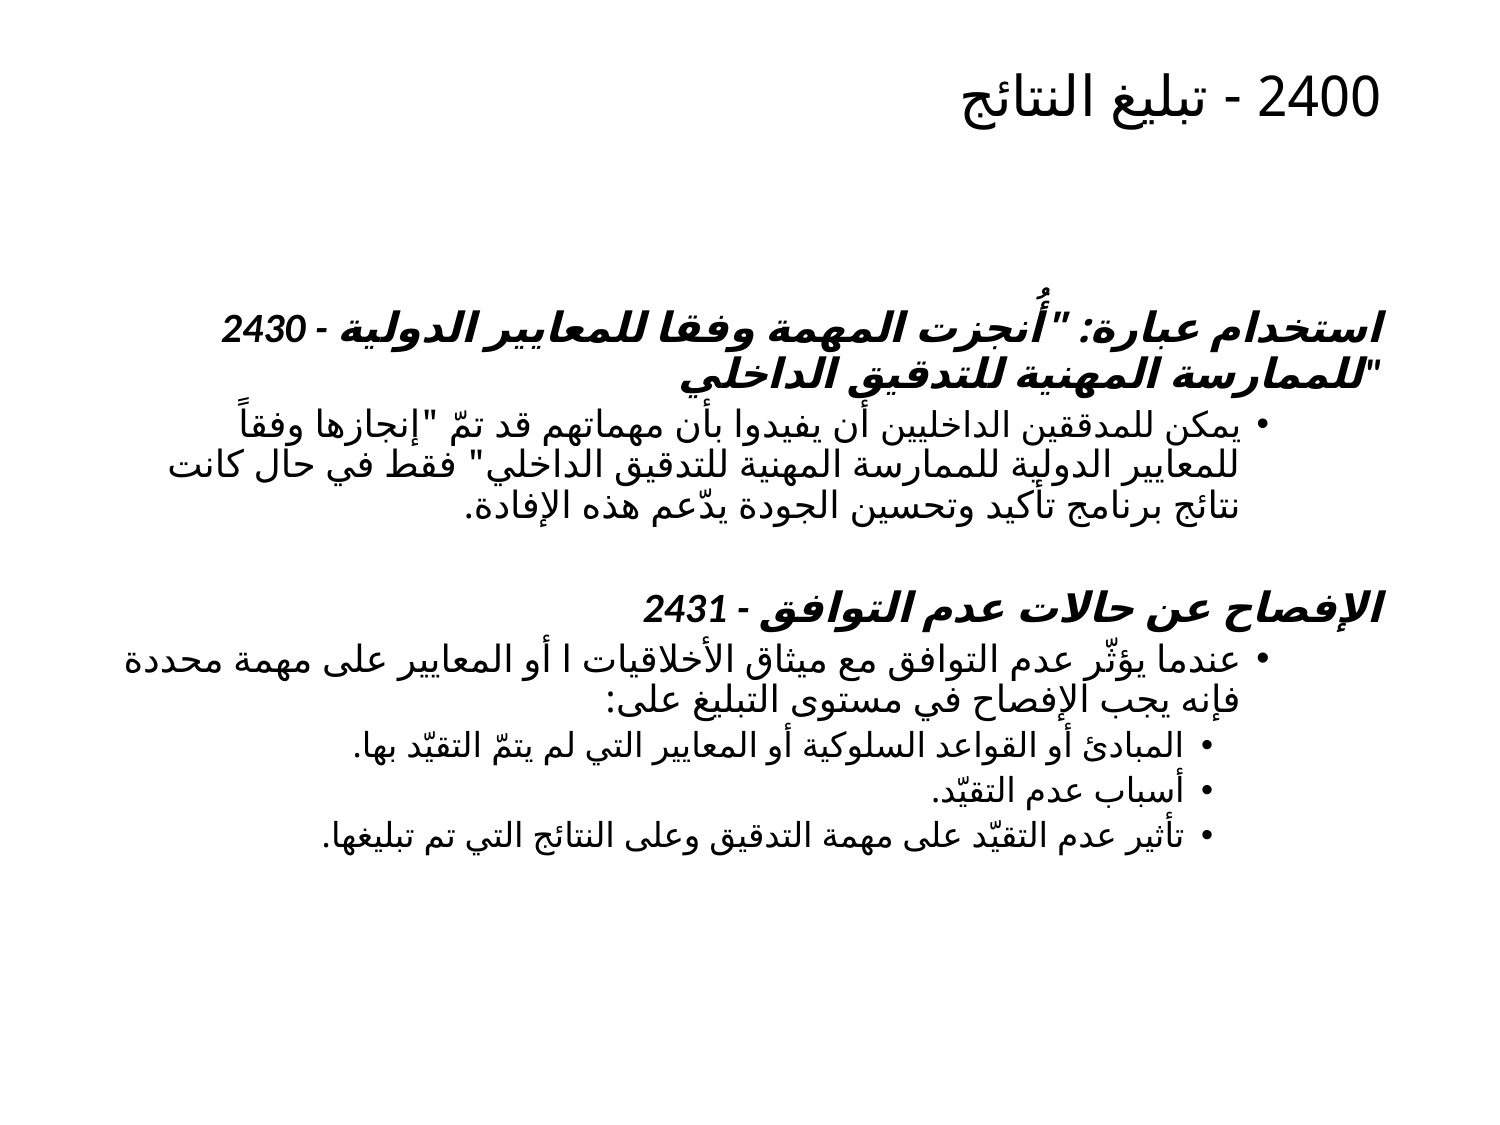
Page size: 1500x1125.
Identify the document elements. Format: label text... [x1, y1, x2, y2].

list 2430 - استخدام عبارة: "أُنجزت المهمة وفقا للمعايير الدولية للممارسة المهنية للتدقيق الداخلي" يمكن للمدققين الداخليين أن يفيدوا بأن مهماتهم قد تمّ "إنجازها وفقاً للمعايير الدولية للممارسة المهنية للتدقيق الداخلي" فقط في حال كانت نتائج برنامج تأكيد وتحسين الجودة يدّعم هذه الإفادة. 2431 - الإفصاح عن حالات عدم التوافق عندما يؤثّر عدم التوافق مع ميثاق الأخلاقيات ا أو المعايير على مهمة محددة فإنه يجب الإفصاح في مستوى التبليغ على: المبادئ أو القواعد السلوكية أو المعايير التي لم يتمّ التقيّد بها. أسباب عدم التقيّد. تأثير عدم التقيّد على مهمة التدقيق وعلى النتائج التي تم تبليغها. [103, 299, 1397, 1014]
title 2400 - تبليغ النتائج [103, 59, 1397, 278]
